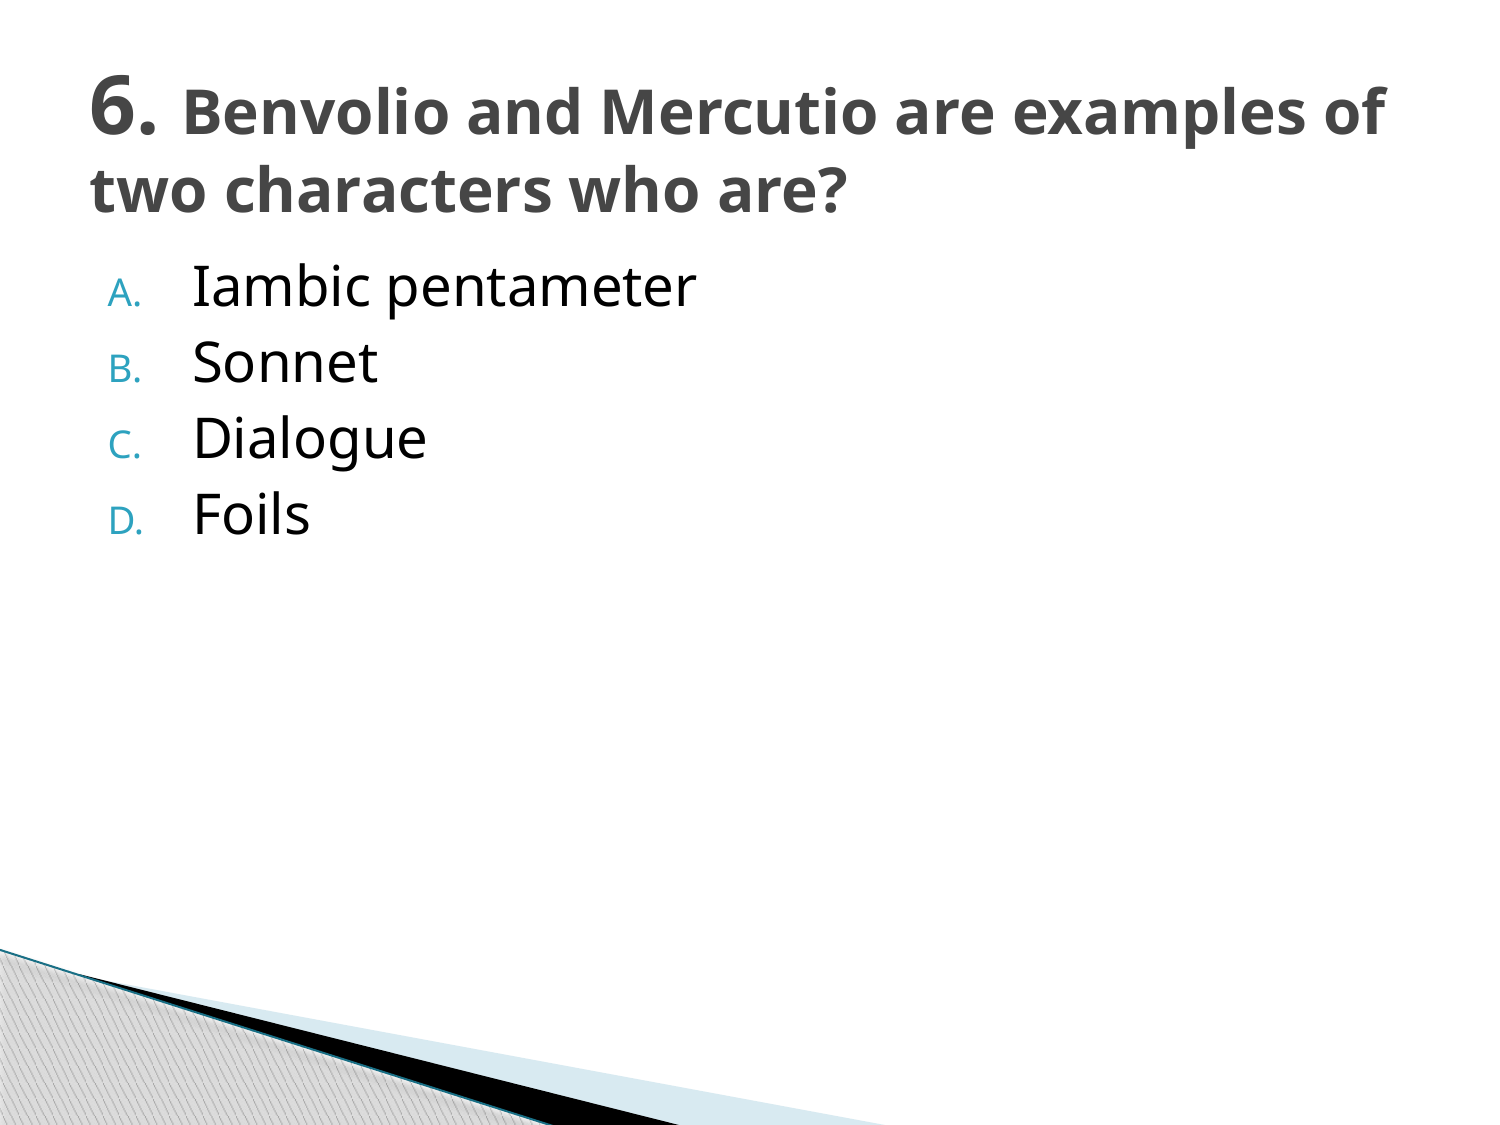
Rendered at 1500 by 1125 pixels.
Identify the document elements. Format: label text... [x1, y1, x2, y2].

list Iambic pentameter Sonnet Dialogue Foils [75, 243, 1425, 986]
title 6. Benvolio and Mercutio are examples of two characters who are? [75, 45, 1425, 233]
